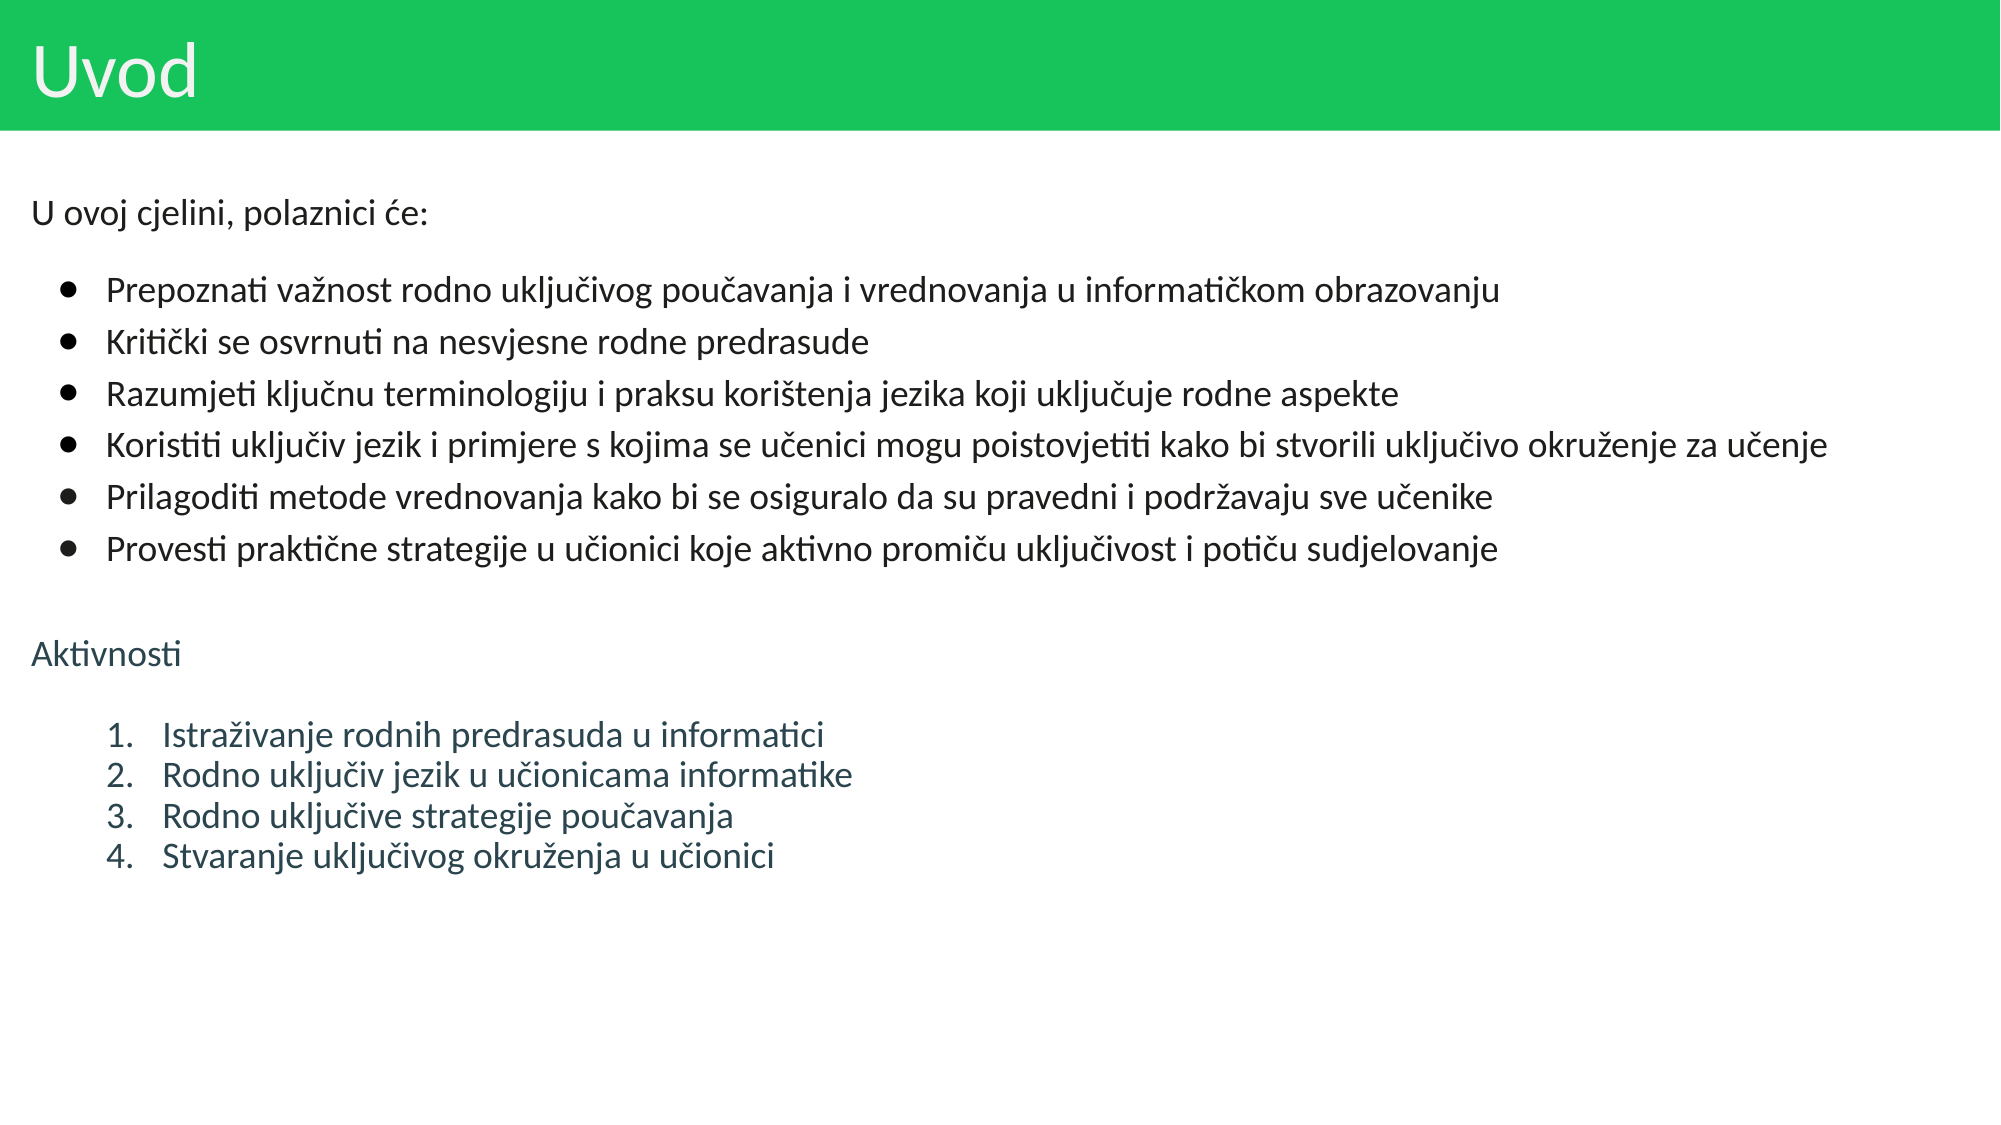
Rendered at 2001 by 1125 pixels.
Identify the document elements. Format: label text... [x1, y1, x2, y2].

title Uvod [16, 13, 1976, 131]
list U ovoj cjelini, polaznici će: Prepoznati važnost rodno uključivog poučavanja i vrednovanja u informatičkom obrazovanju Kritički se osvrnuti na nesvjesne rodne predrasude Razumjeti ključnu terminologiju i praksu korištenja jezika koji uključuje rodne aspekte Koristiti uključiv jezik i primjere s kojima se učenici mogu poistovjetiti kako bi stvorili uključivo okruženje za učenje Prilagoditi metode vrednovanja kako bi se osiguralo da su pravedni i podržavaju sve učenike Provesti praktične strategije u učionici koje aktivno promiču uključivost i potiču sudjelovanje Aktivnosti Istraživanje rodnih predrasuda u informatici Rodno uključiv jezik u učionicama informatike Rodno uključive strategije poučavanja Stvaranje uključivog okruženja u učionici [16, 174, 1976, 1071]
